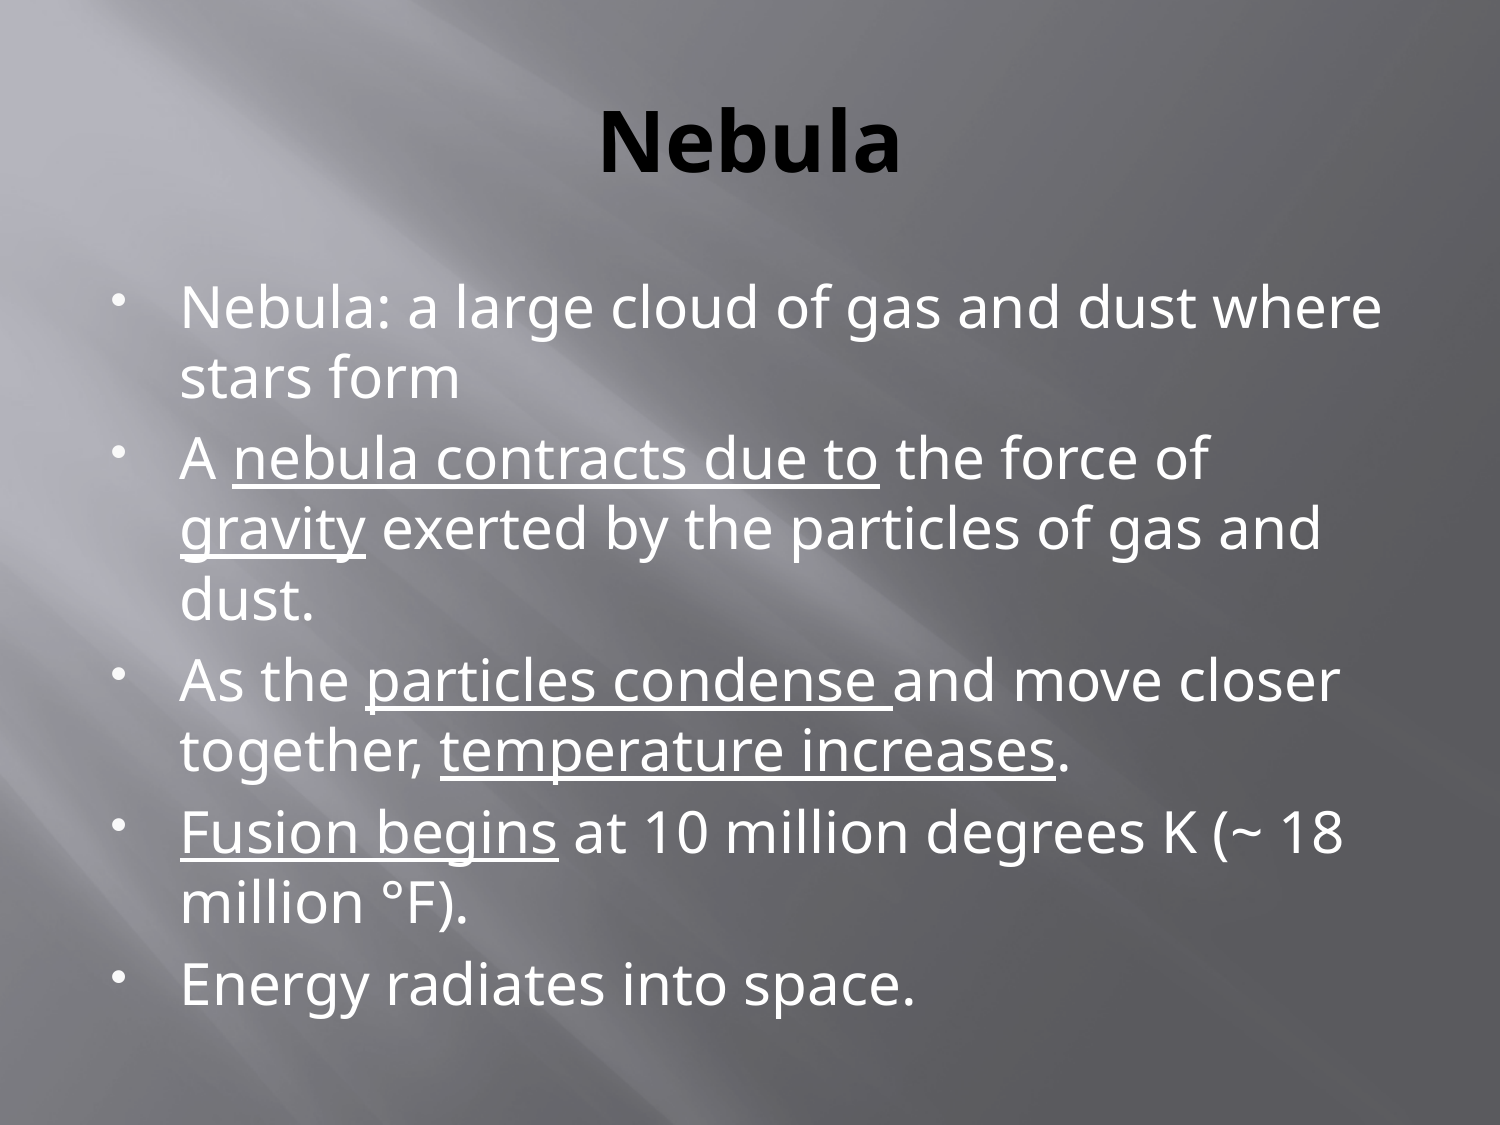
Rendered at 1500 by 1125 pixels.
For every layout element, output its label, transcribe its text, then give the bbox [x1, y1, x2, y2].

title Nebula [75, 45, 1425, 233]
list Nebula: a large cloud of gas and dust where stars form A nebula contracts due to the force of gravity exerted by the particles of gas and dust. As the particles condense and move closer together, temperature increases. Fusion begins at 10 million degrees K (~ 18 million °F). Energy radiates into space. [74, 262, 1426, 1036]
